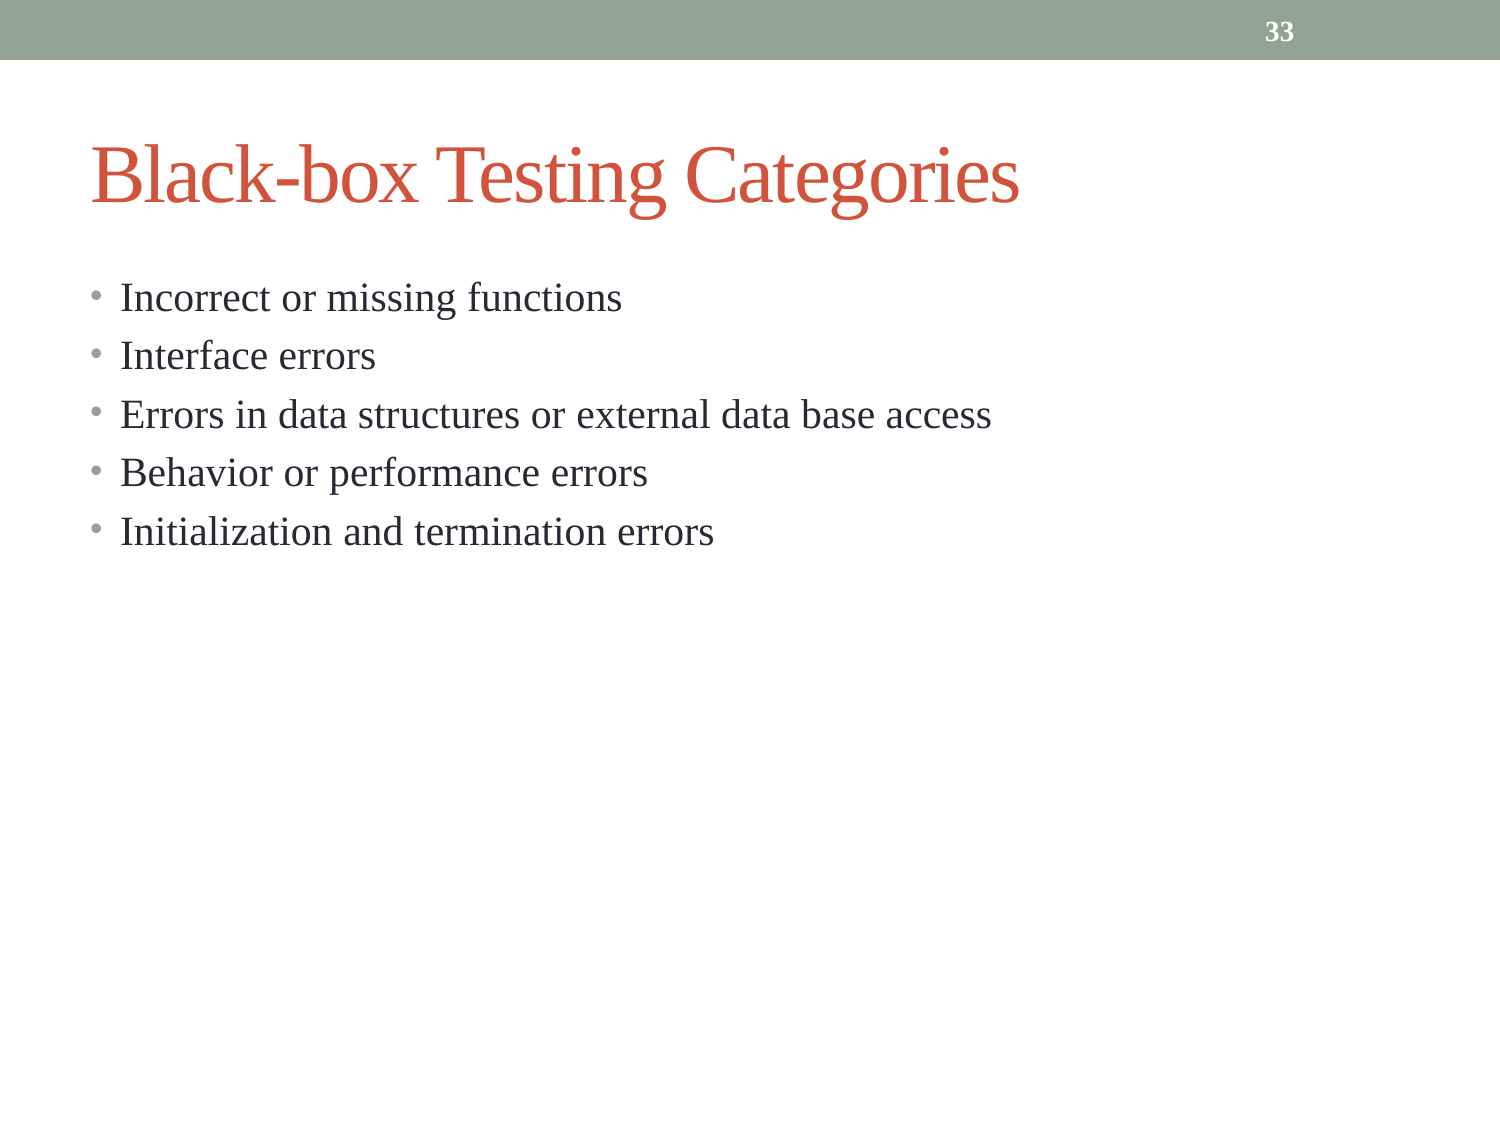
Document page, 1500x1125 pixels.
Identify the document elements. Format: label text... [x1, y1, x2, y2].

list Incorrect or missing functions Interface errors Errors in data structures or external data base access Behavior or performance errors Initialization and termination errors [75, 262, 1425, 1063]
slide_number 33 [1250, 3, 1425, 57]
title Black-box Testing Categories [75, 87, 1425, 250]
